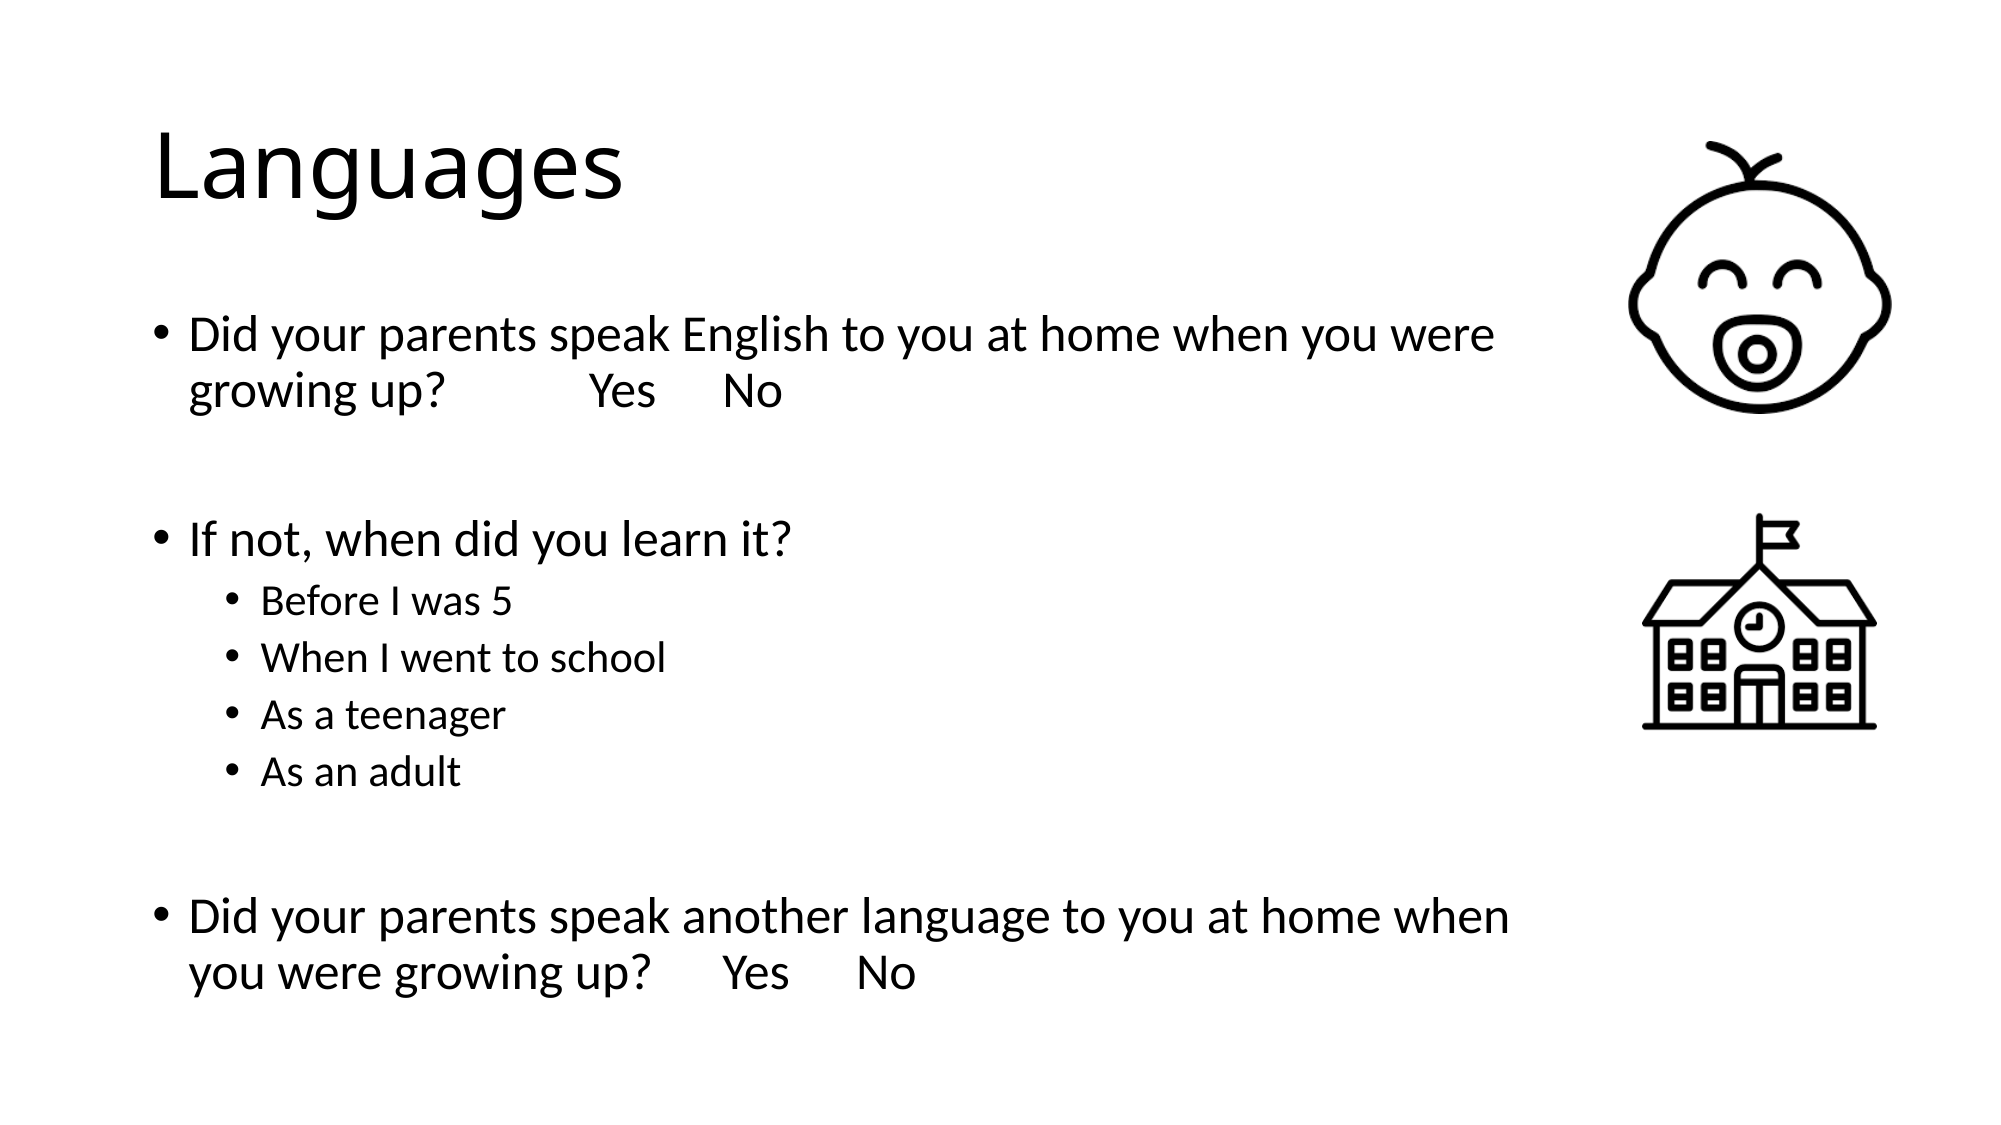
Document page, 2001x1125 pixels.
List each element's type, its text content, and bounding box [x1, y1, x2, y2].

title Languages [137, 59, 1863, 278]
list Did your parents speak English to you at home when you were growing up? Yes No If not, when did you learn it? Before I was 5 When I went to school As a teenager As an adult Did your parents speak another language to you at home when you were growing up? Yes No [137, 299, 1600, 1014]
picture [1642, 504, 1877, 739]
picture [1628, 141, 1892, 414]
